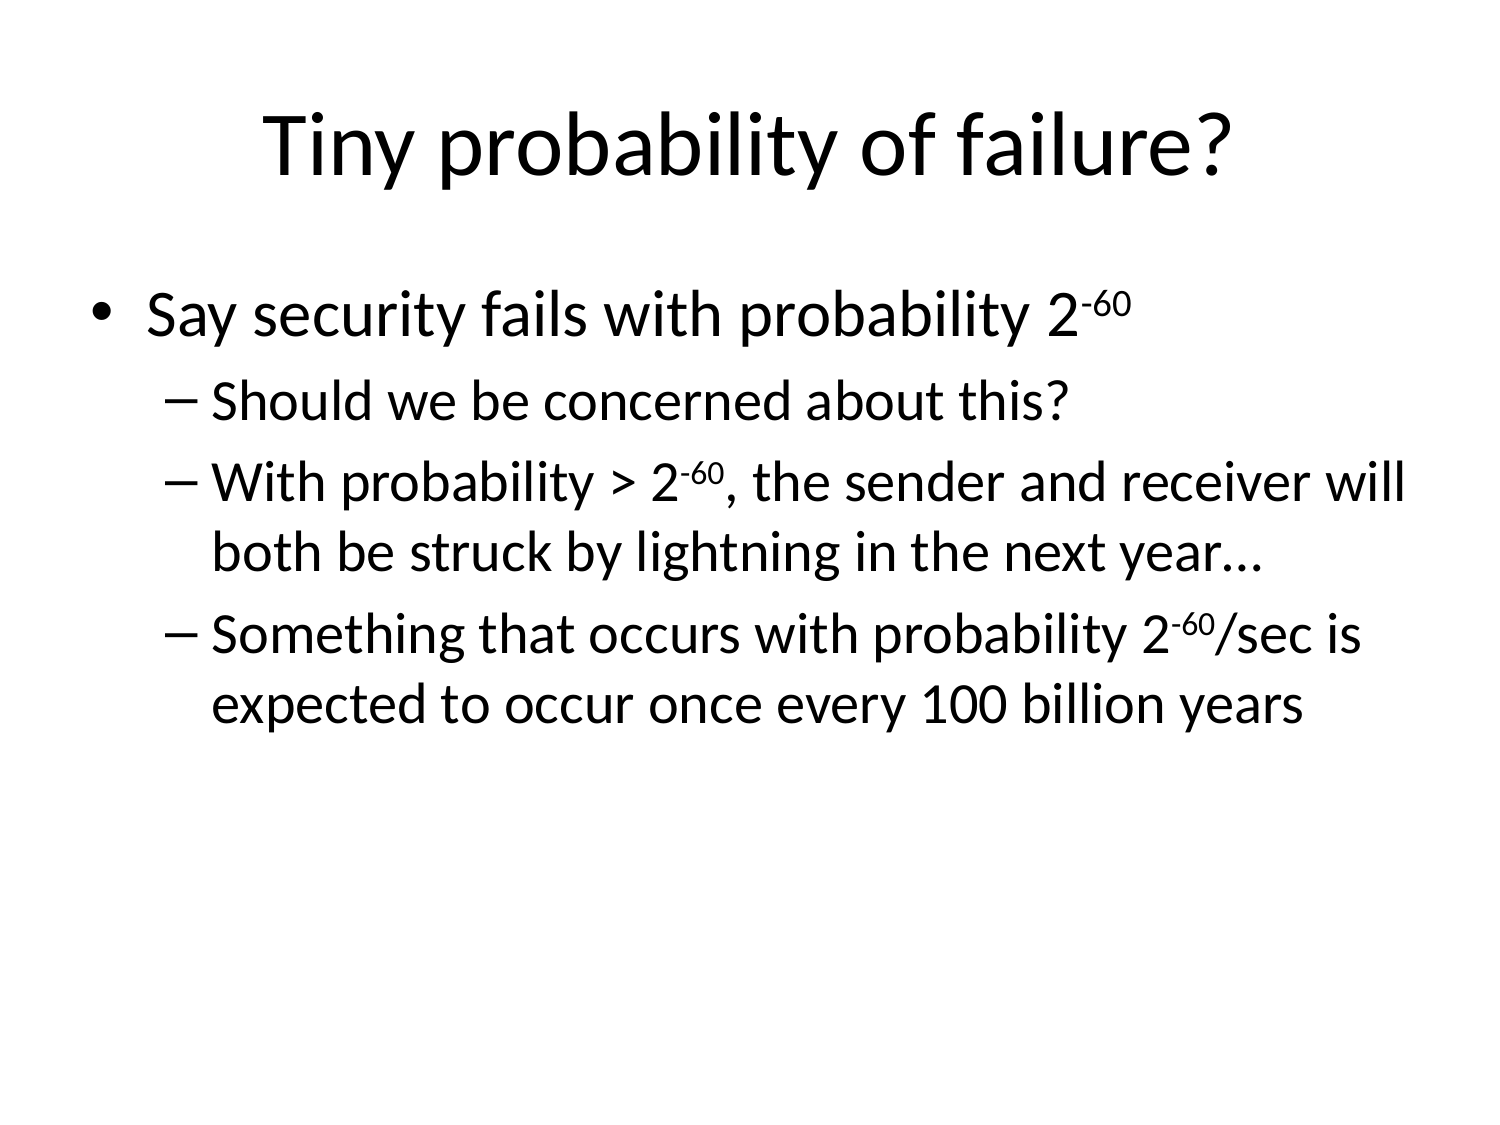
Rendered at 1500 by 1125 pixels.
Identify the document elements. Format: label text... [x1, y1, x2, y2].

title Tiny probability of failure? [75, 45, 1425, 233]
list Say security fails with probability 2-60 Should we be concerned about this? With probability > 2-60, the sender and receiver will both be struck by lightning in the next year… Something that occurs with probability 2-60/sec is expected to occur once every 100 billion years [75, 262, 1425, 1005]
